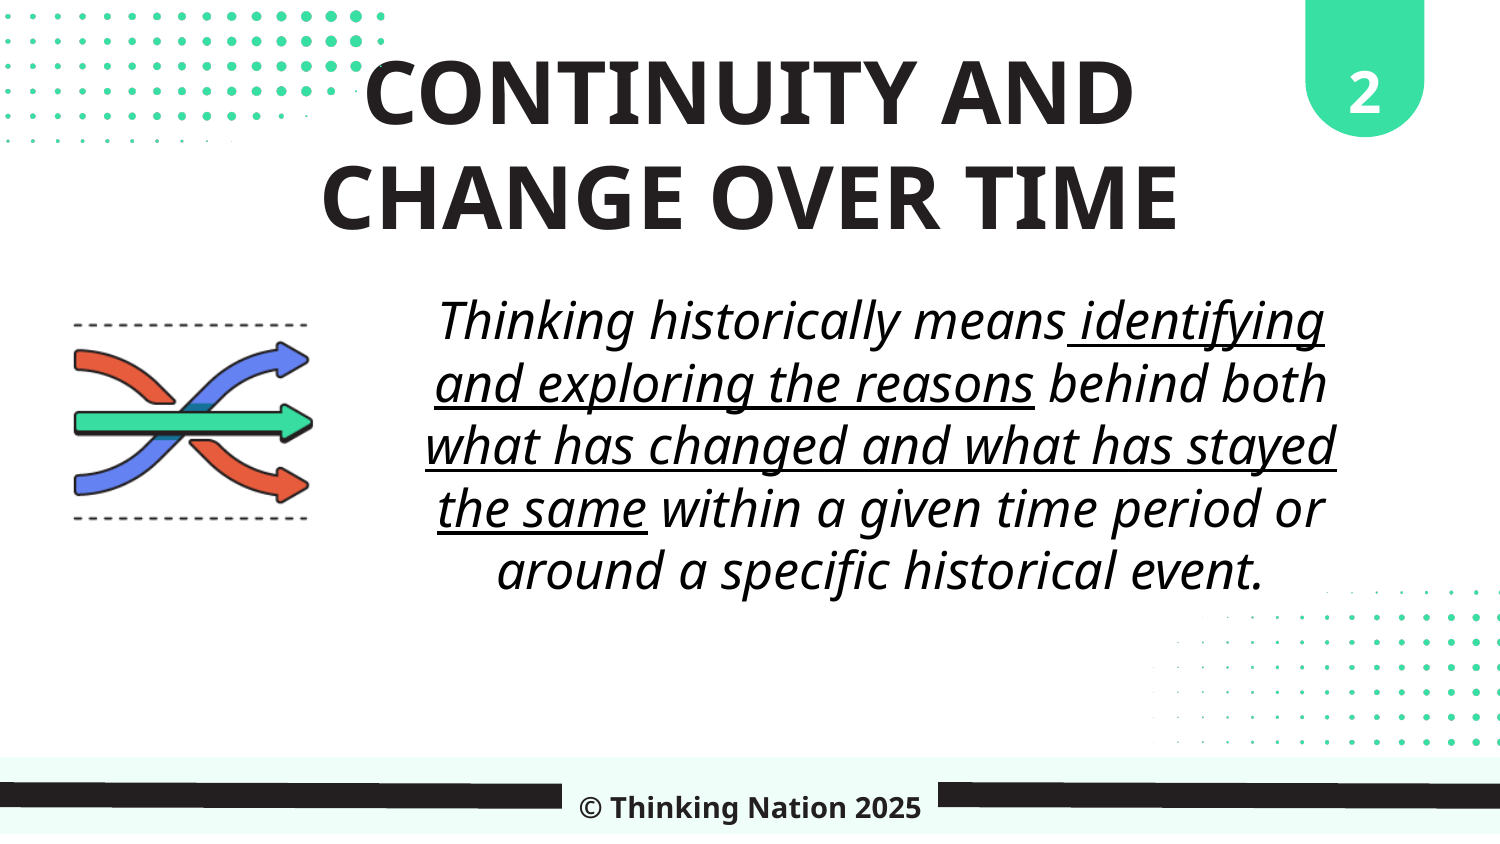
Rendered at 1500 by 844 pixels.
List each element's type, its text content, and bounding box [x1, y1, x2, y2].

text_box [0, 0, 385, 144]
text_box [1300, 0, 1430, 138]
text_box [0, 756, 1500, 835]
text_box Thinking historically means identifying and exploring the reasons behind both what has changed and what has stayed the same within a given time period or around a specific historical event. [396, 287, 1366, 600]
picture [41, 269, 346, 574]
text_box CONTINUITY AND CHANGE OVER TIME [209, 37, 1291, 248]
text_box [1128, 590, 1500, 755]
